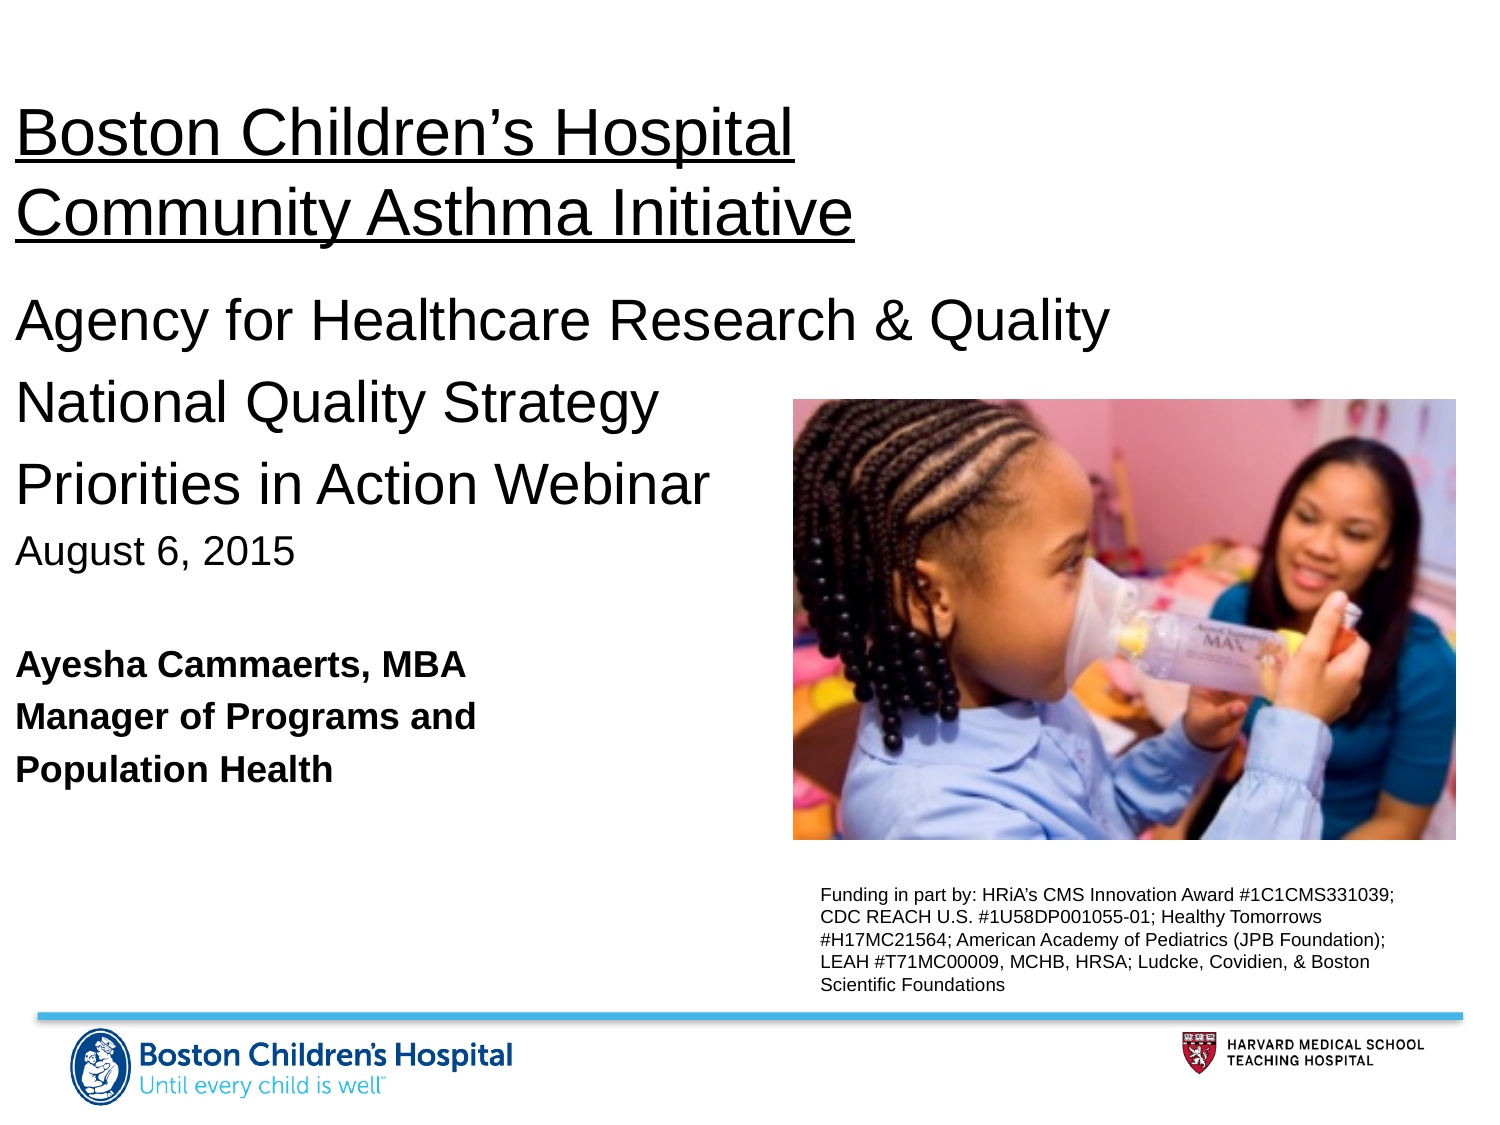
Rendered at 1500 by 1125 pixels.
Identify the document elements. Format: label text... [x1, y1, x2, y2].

picture [792, 399, 1456, 841]
subtitle Agency for Healthcare Research & Quality National Quality Strategy Priorities in Action Webinar August 6, 2015 Ayesha Cammaerts, MBA Manager of Programs and Population Health [0, 275, 1153, 932]
title Boston Children’s Hospital Community Asthma Initiative [0, 3, 988, 245]
text_box Funding in part by: HRiA’s CMS Innovation Award #1C1CMS331039; CDC REACH U.S. #1U58DP001055-01; Healthy Tomorrows #H17MC21564; American Academy of Pediatrics (JPB Foundation); LEAH #T71MC00009, MCHB, HRSA; Ludcke, Covidien, & Boston Scientific Foundations [805, 875, 1444, 1003]
picture [60, 1023, 519, 1111]
picture [1181, 1030, 1425, 1075]
